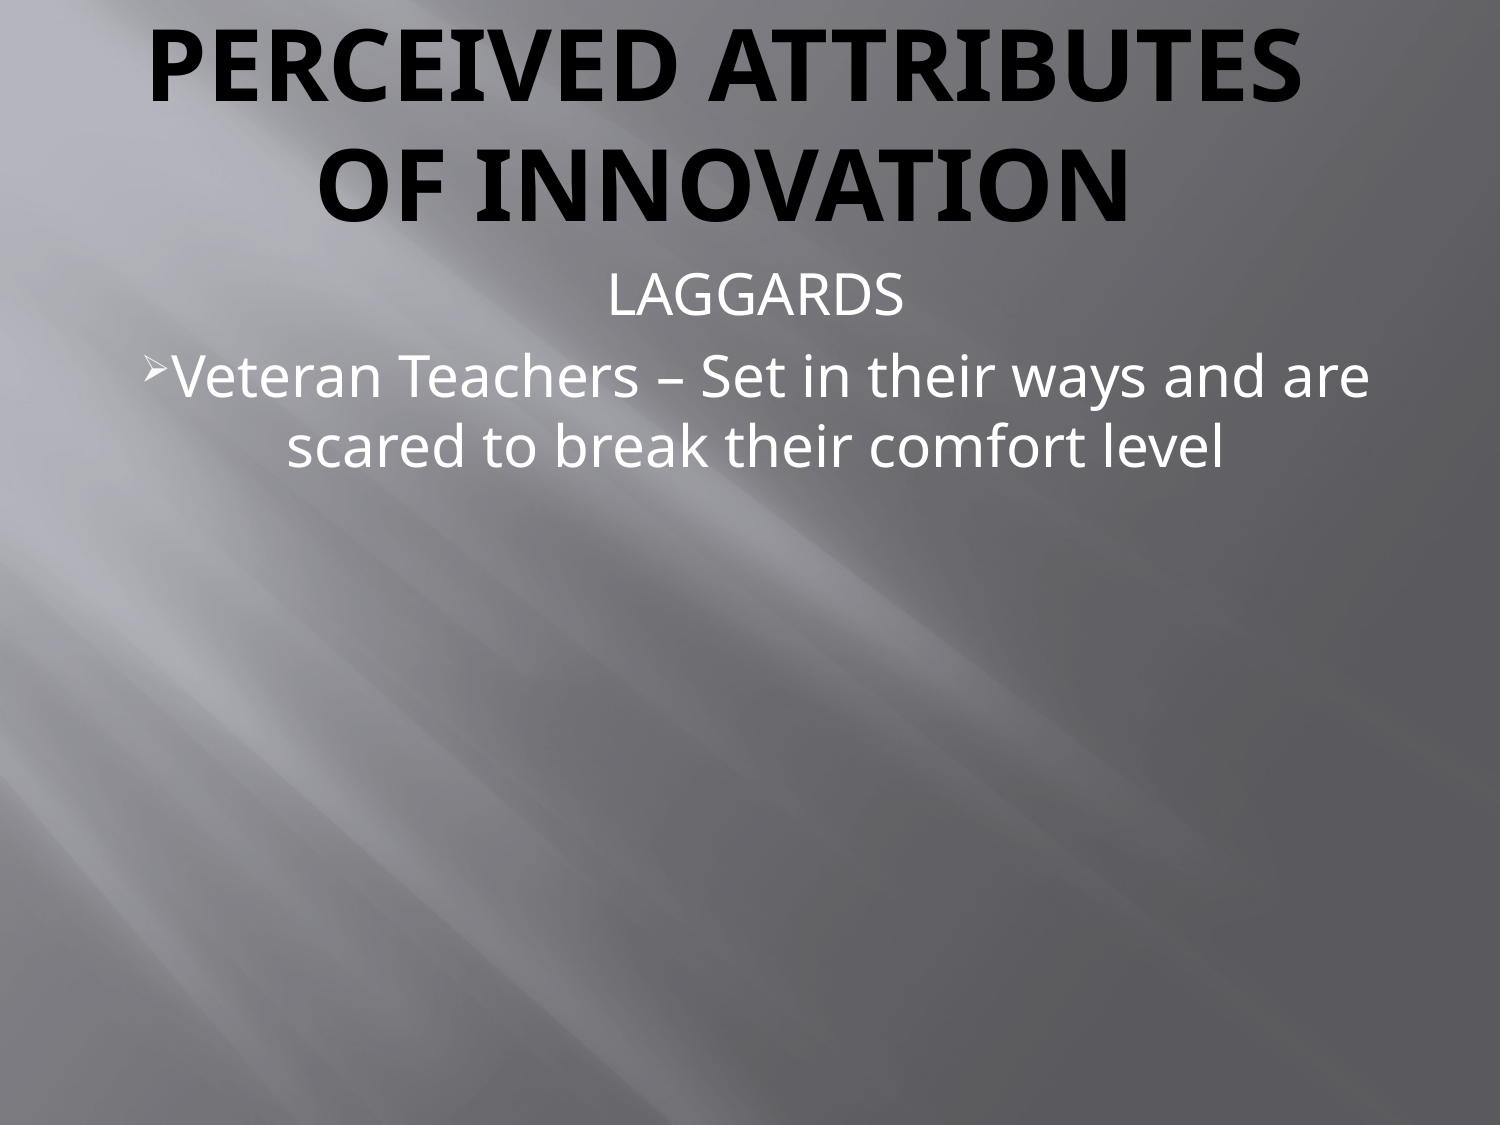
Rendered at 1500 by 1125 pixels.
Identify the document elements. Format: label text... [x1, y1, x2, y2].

title Perceived Attributes of Innovation [87, 0, 1363, 242]
subtitle LAGGARDS Veteran Teachers – Set in their ways and are scared to break their comfort level [87, 249, 1425, 1063]
